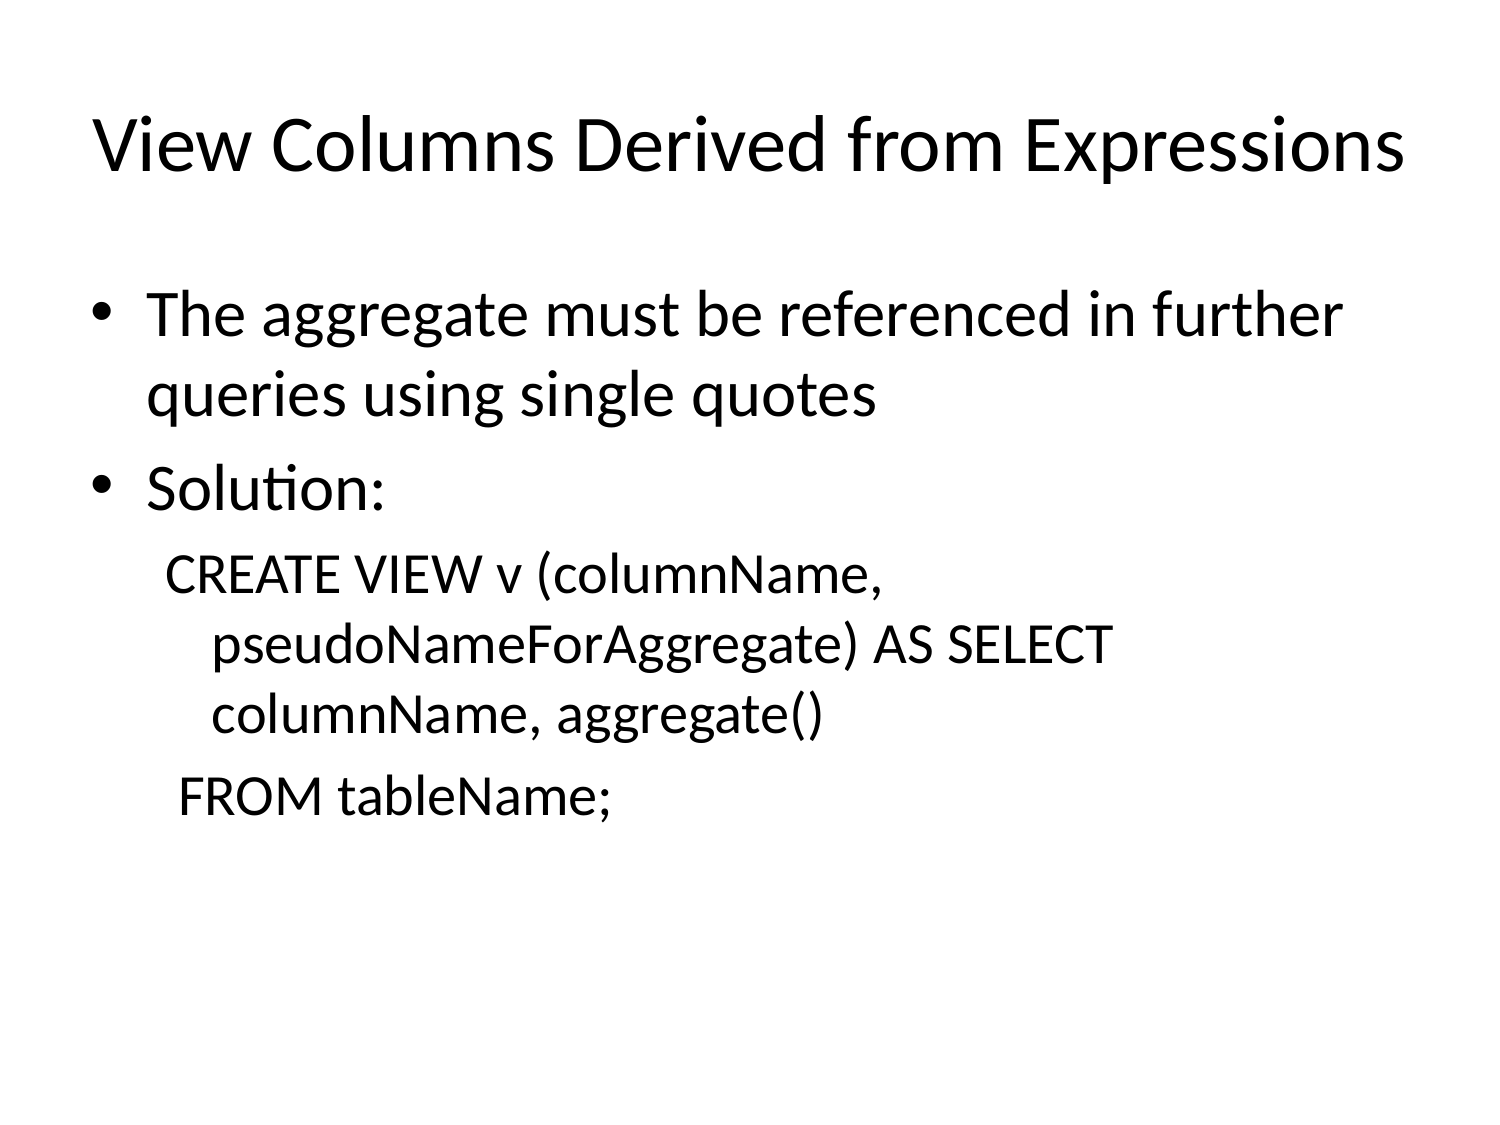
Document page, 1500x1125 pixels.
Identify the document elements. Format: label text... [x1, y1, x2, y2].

list The aggregate must be referenced in further queries using single quotes Solution: CREATE VIEW v (columnName, pseudoNameForAggregate) AS SELECT columnName, aggregate() FROM tableName; [75, 262, 1425, 1005]
title View Columns Derived from Expressions [75, 45, 1425, 233]
